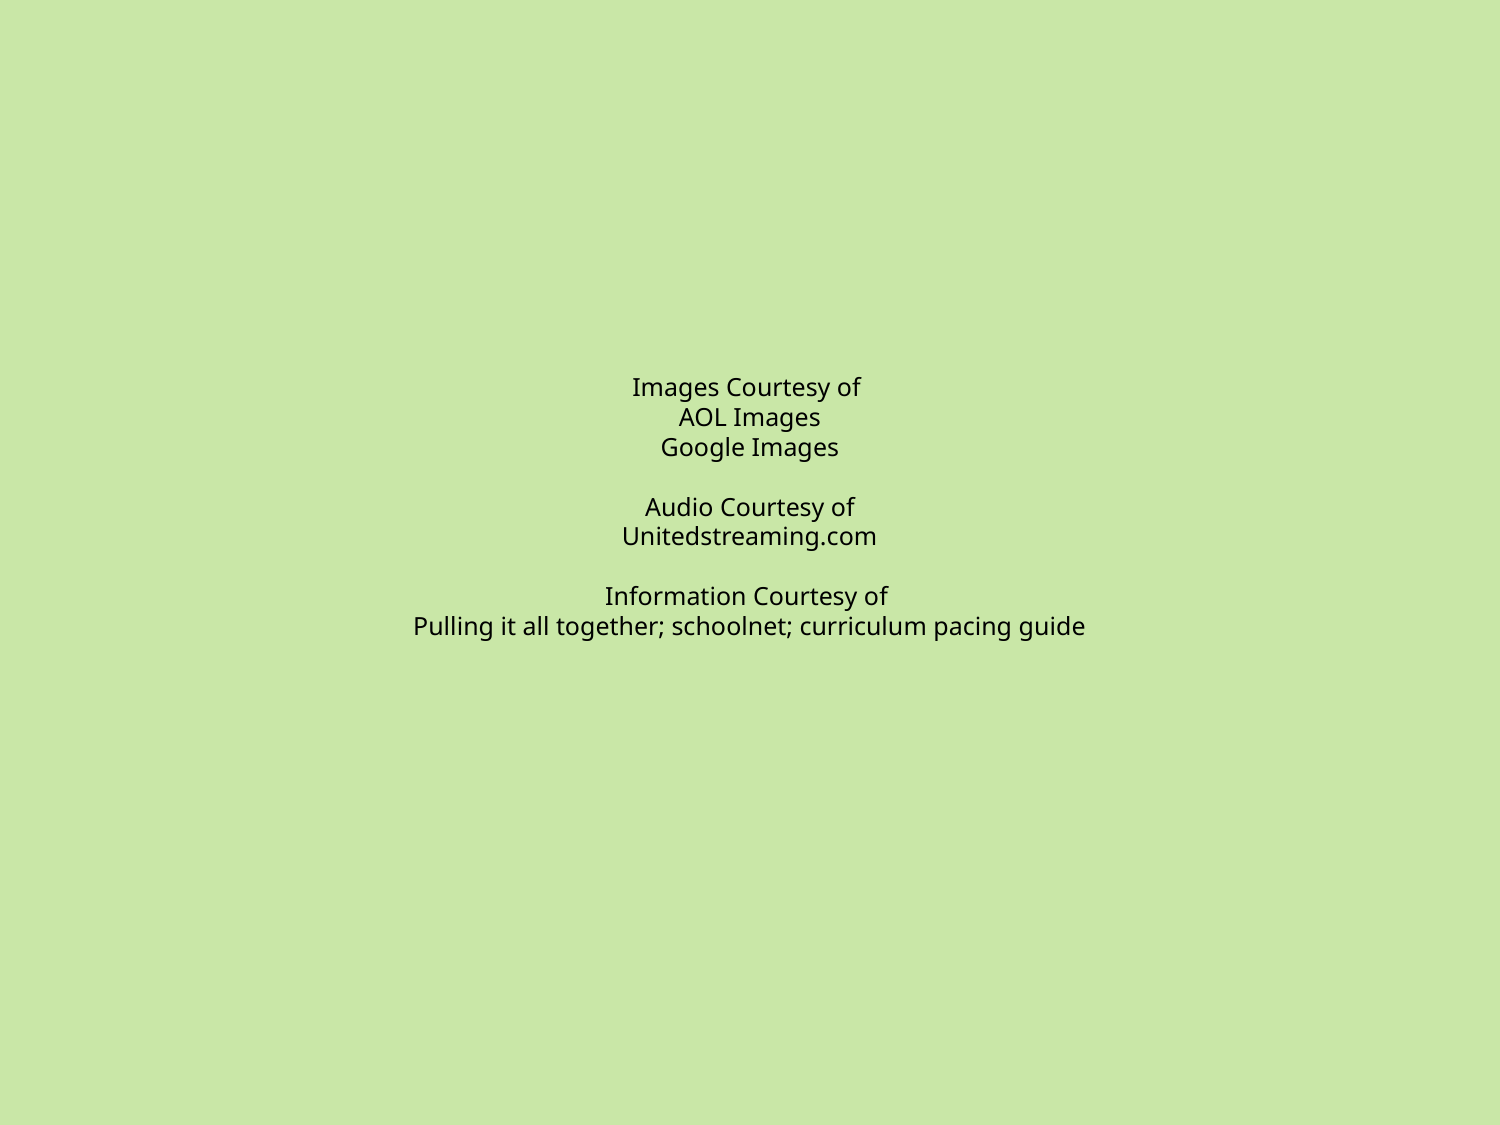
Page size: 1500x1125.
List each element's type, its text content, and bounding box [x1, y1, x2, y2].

title Images Courtesy of AOL Images Google Images Audio Courtesy of Unitedstreaming.com Information Courtesy of Pulling it all together; schoolnet; curriculum pacing guide [112, 349, 1388, 663]
